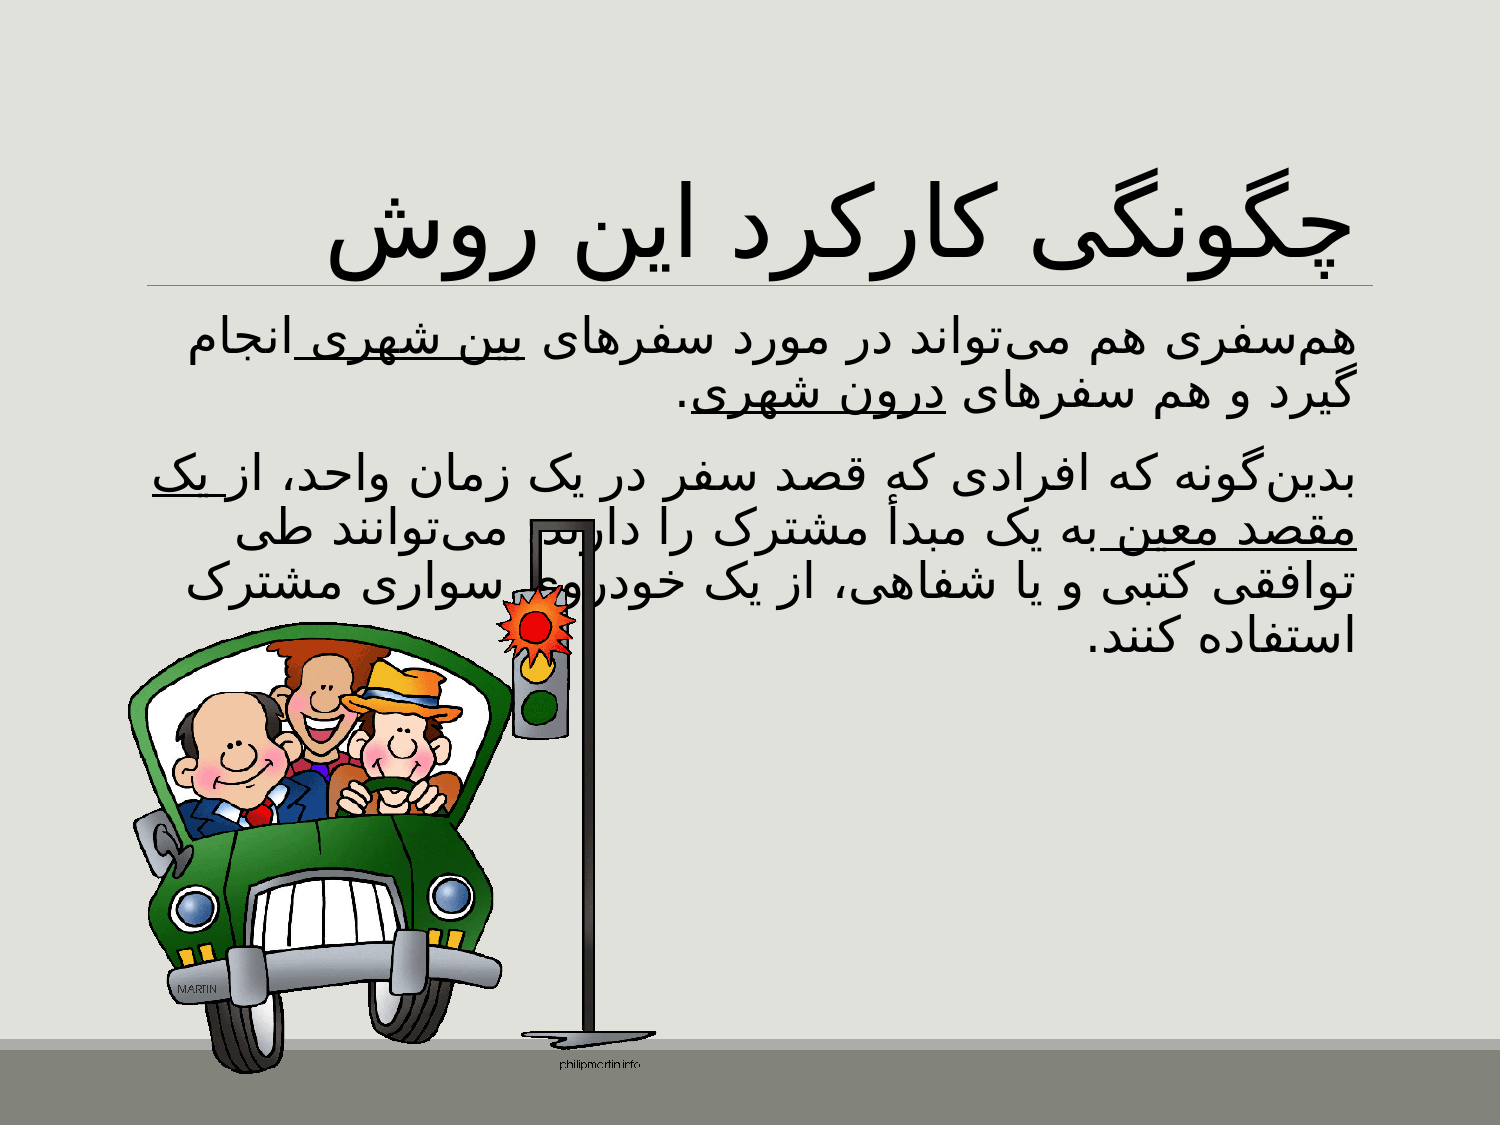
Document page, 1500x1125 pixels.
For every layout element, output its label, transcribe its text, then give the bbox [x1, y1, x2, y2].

picture [111, 511, 676, 1097]
title چگونگی کارکرد این روش [135, 47, 1373, 285]
list هم‌سفری هم می‌تواند در مورد سفرهای بین شهری انجام گیرد و هم سفرهای درون شهری. بدین‌گونه که افرادی که قصد سفر در یک زمان واحد، از یک مقصد معین به یک مبدأ مشترک را دارند، می‌توانند طی توافقی کتبی و یا شفاهی، از یک خودروی سواری مشترک استفاده کنند. [135, 302, 1373, 963]
